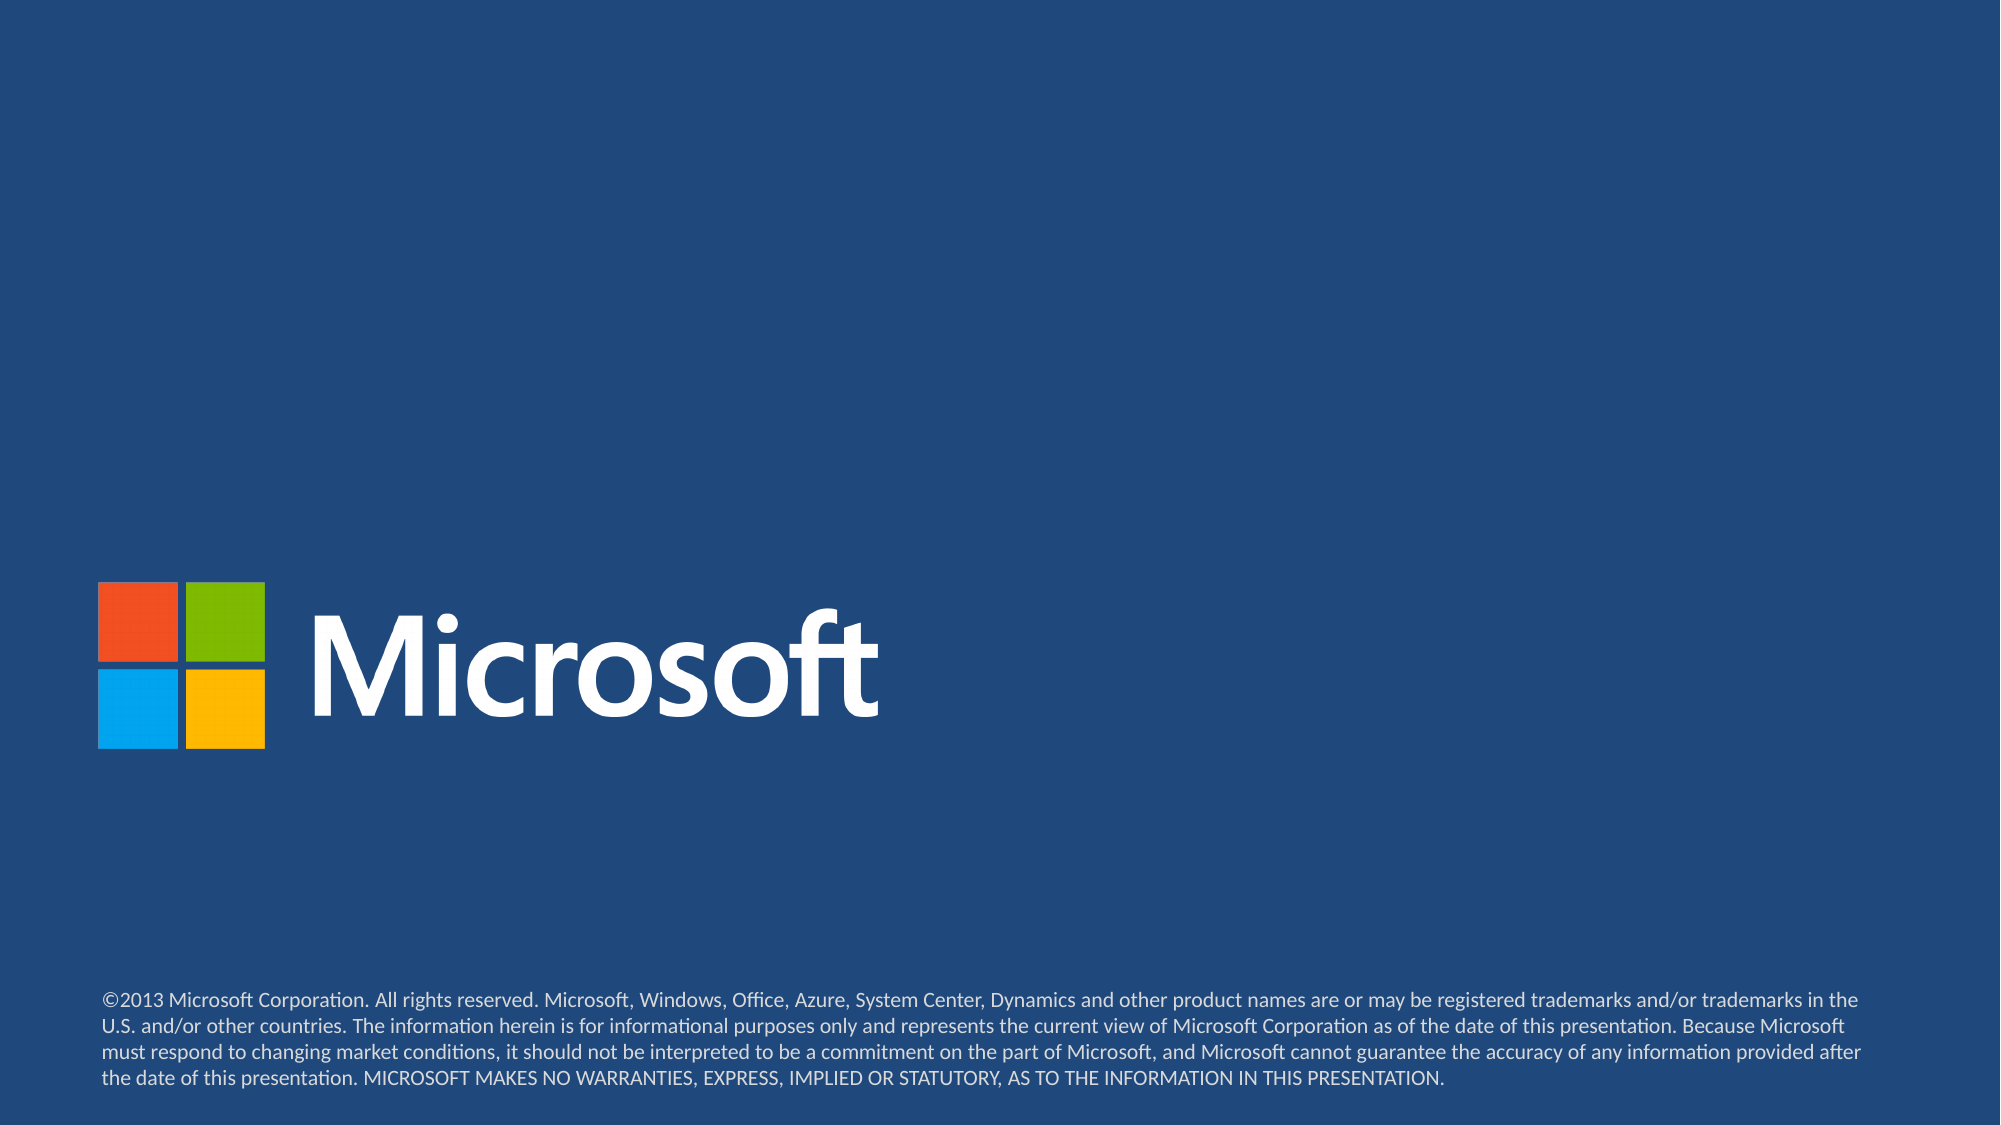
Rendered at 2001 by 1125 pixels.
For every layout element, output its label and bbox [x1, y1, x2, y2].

picture [86, 482, 985, 848]
